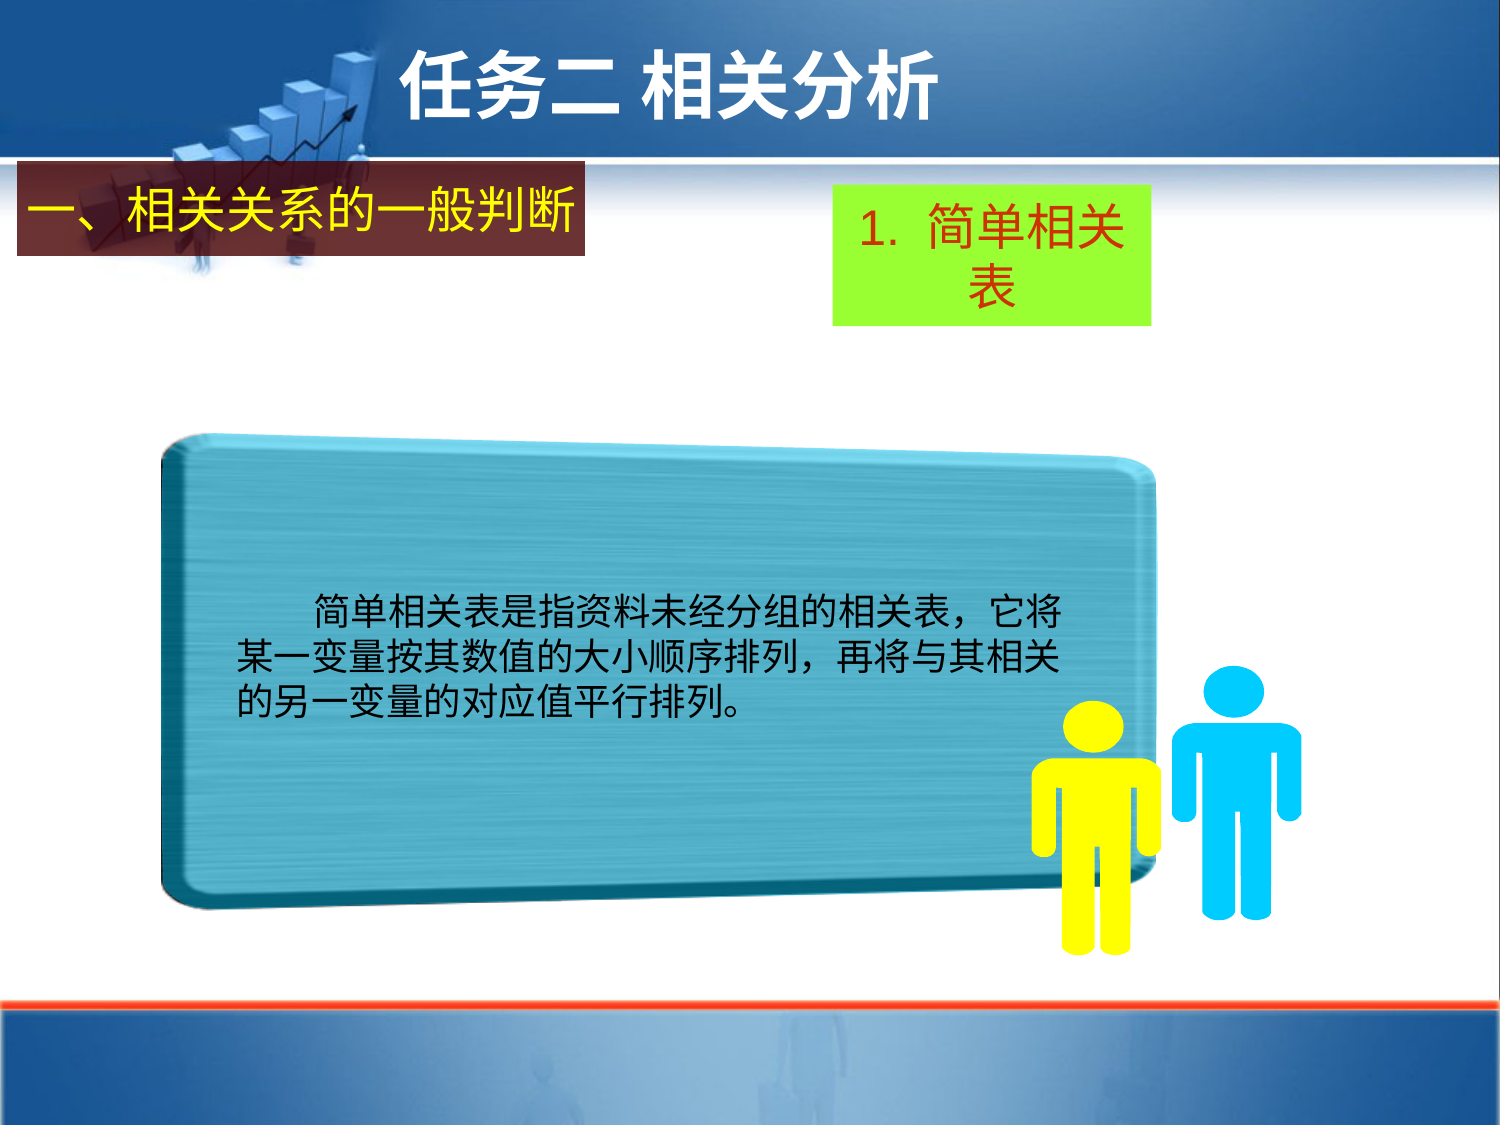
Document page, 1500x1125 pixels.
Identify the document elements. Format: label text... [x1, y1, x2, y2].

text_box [159, 432, 1302, 956]
picture [0, 0, 1500, 1125]
text_box 1. 简单相关表 [832, 184, 1152, 327]
text_box 任务二 相关分析 [383, 30, 1500, 136]
text_box 一、相关关系的一般判断 [17, 161, 585, 256]
